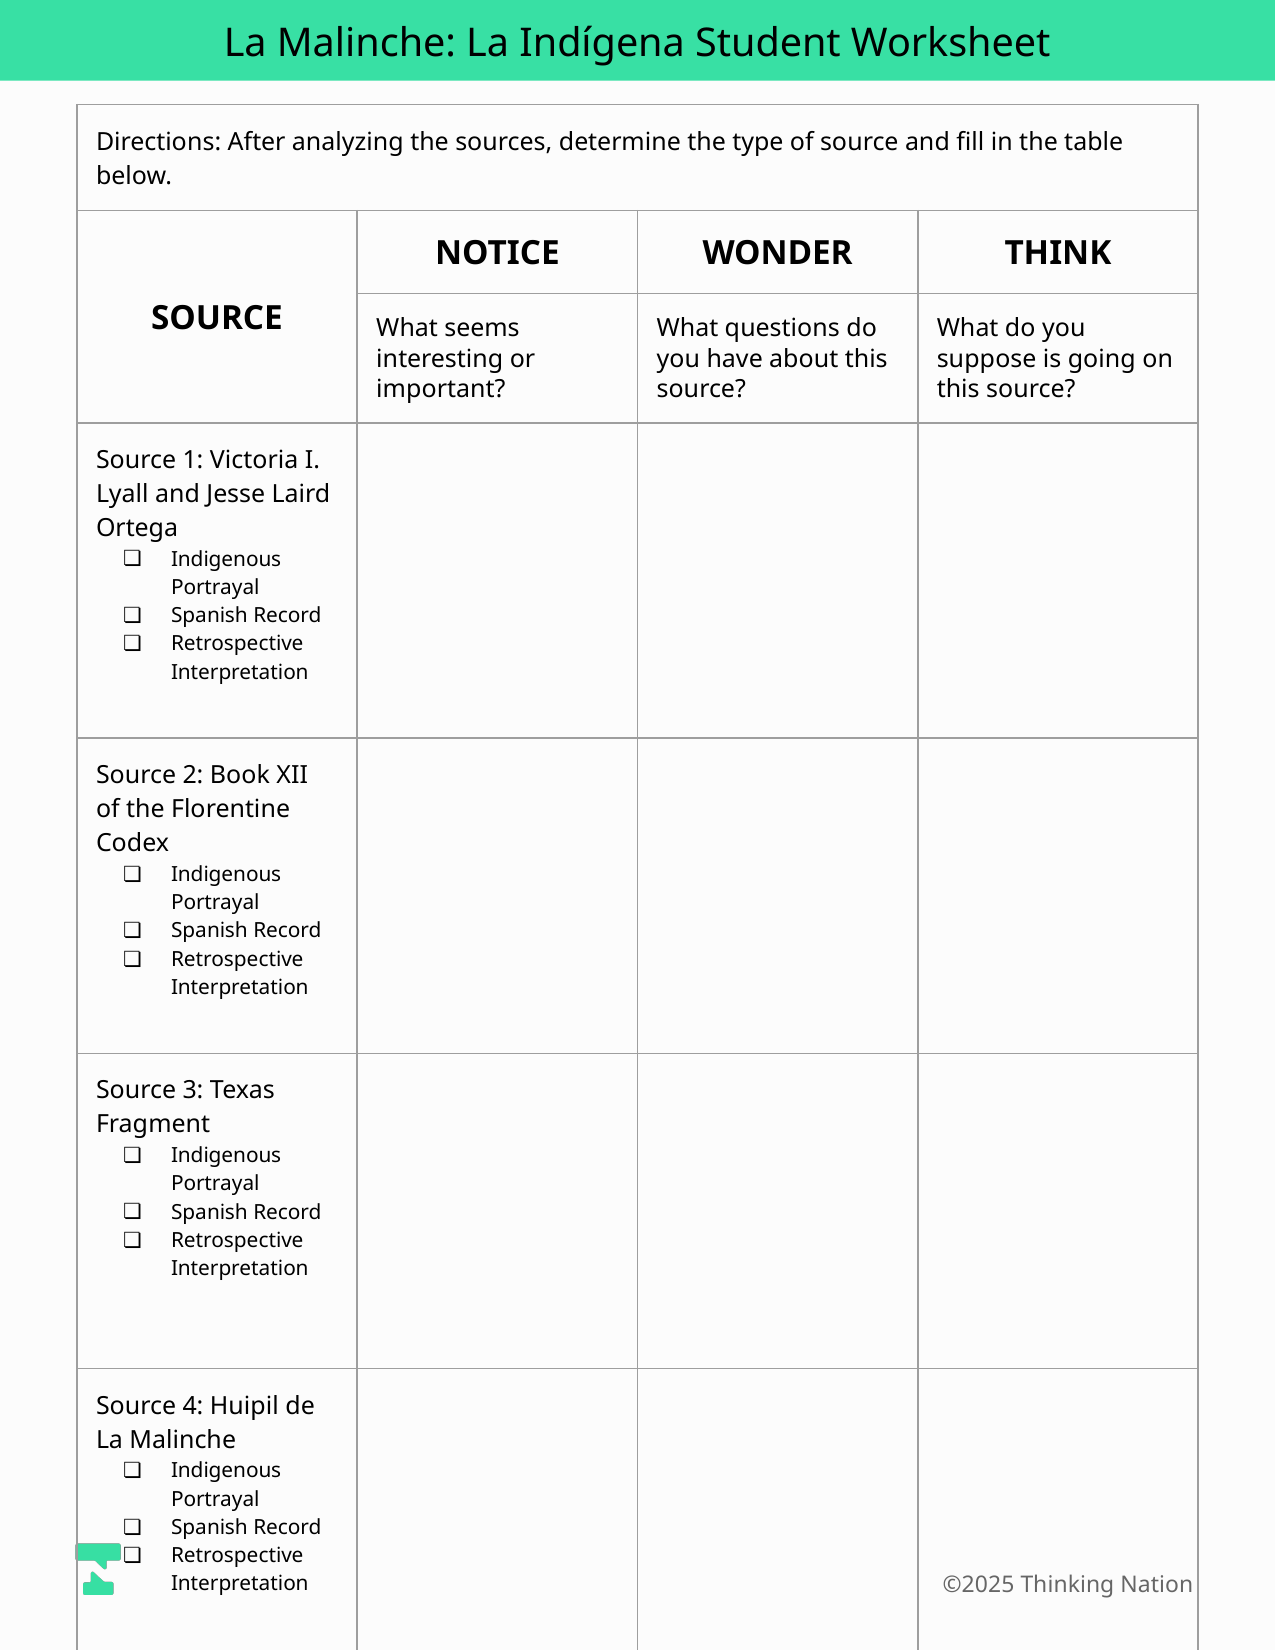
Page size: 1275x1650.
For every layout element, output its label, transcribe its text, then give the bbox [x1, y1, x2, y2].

text_box La Malinche: La Indígena Student Worksheet [0, 0, 1275, 81]
table_cell Source 3: Texas Fragment Indigenous Portrayal Spanish Record Retrospective Interpretation [78, 1054, 356, 1368]
table_cell [919, 1054, 1197, 1368]
table_cell [358, 1054, 637, 1368]
table_cell [358, 739, 637, 1053]
table_cell [638, 739, 917, 1053]
table_cell What questions do you have about this source? [638, 294, 917, 422]
table_cell WONDER [638, 211, 917, 293]
table_cell NOTICE [358, 211, 637, 293]
table_cell [919, 1369, 1197, 1650]
table_cell [358, 1369, 637, 1650]
table_cell Source 4: Huipil de La Malinche Indigenous Portrayal Spanish Record Retrospective Interpretation [78, 1369, 356, 1650]
table_cell [919, 424, 1197, 737]
table_header Directions: After analyzing the sources, determine the type of source and fill in the table below. [78, 105, 1197, 210]
text_box ©2025 Thinking Nation [1199, 1553, 1210, 1605]
table_cell What seems interesting or important? [358, 294, 637, 422]
table_cell [919, 739, 1197, 1053]
table_cell [638, 424, 917, 737]
table_cell THINK [919, 211, 1197, 293]
table_cell Source 1: Victoria I. Lyall and Jesse Laird Ortega Indigenous Portrayal Spanish Record Retrospective Interpretation [78, 424, 356, 737]
table_cell Source 2: Book XII of the Florentine Codex Indigenous Portrayal Spanish Record Retrospective Interpretation [78, 739, 356, 1053]
table_cell [638, 1054, 917, 1368]
picture [62, 1533, 134, 1605]
table_cell [358, 424, 637, 737]
table_cell SOURCE [78, 211, 356, 422]
table_cell What do you suppose is going on this source? [919, 294, 1197, 422]
table_cell [638, 1369, 917, 1650]
